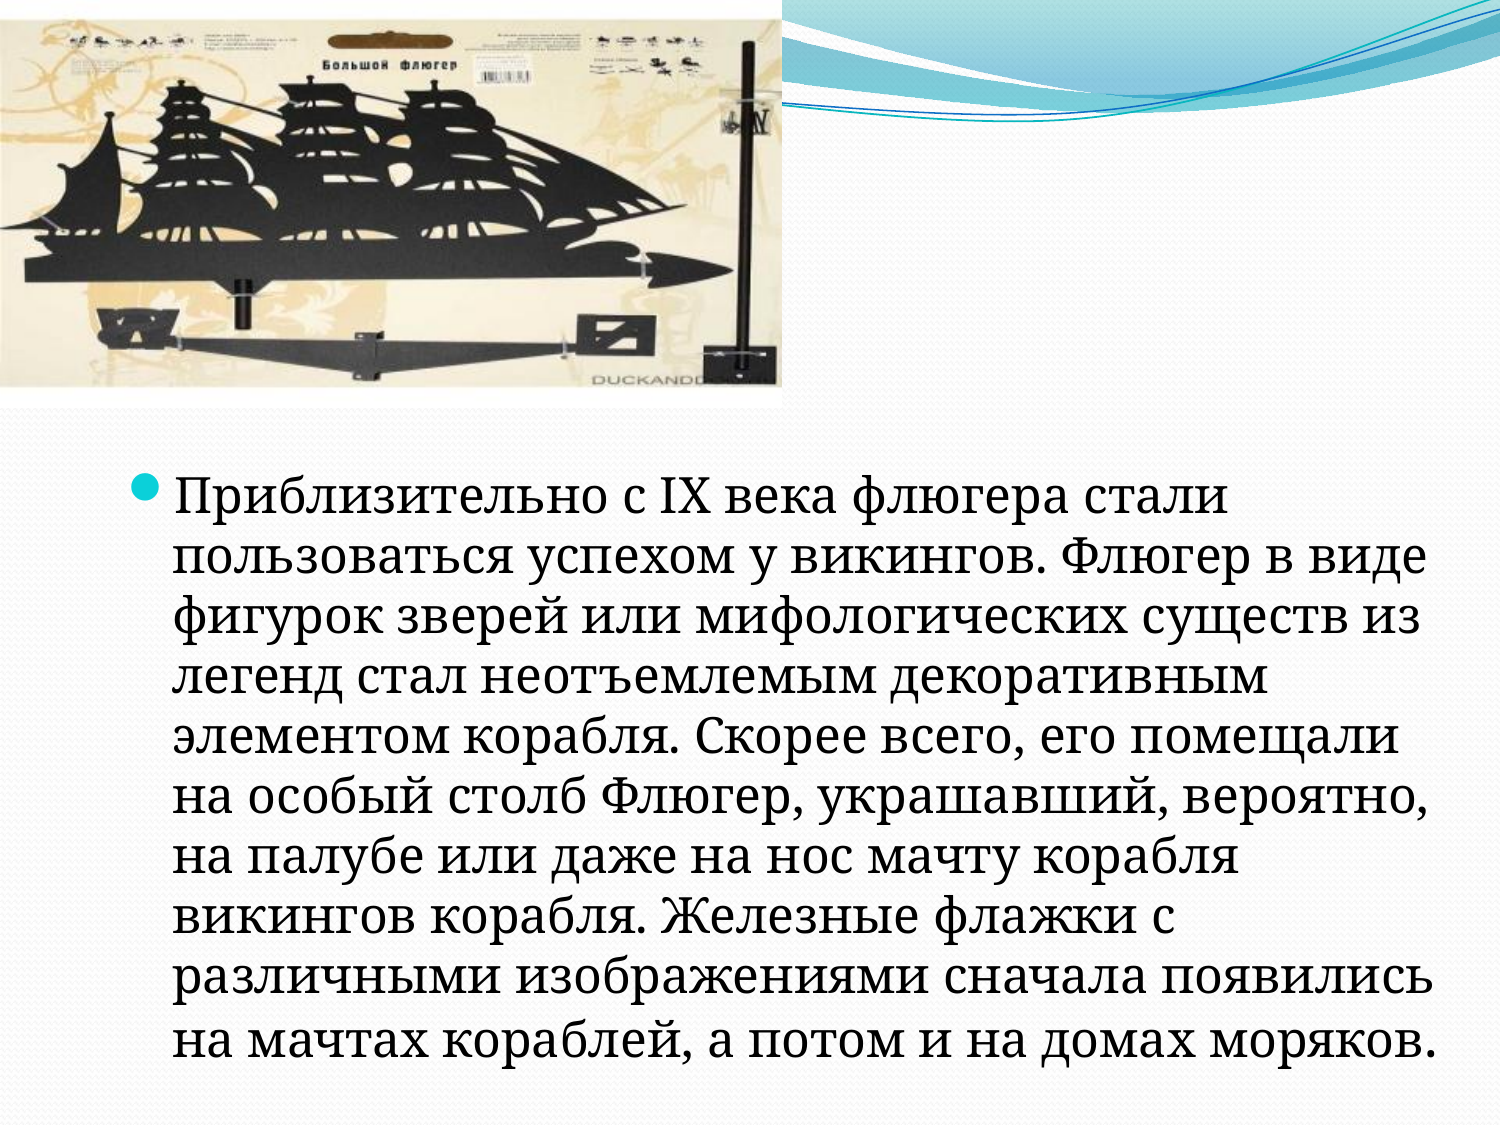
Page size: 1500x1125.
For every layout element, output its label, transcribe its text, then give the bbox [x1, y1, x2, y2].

picture [0, 0, 782, 408]
list Приблизительно с IX века флюгера стали пользоваться успехом у викингов. Флюгер в виде фигурок зверей или мифологических существ из легенд стал неотъемлемым декоративным элементом корабля. Скорее всего, его помещали на особый столб Флюгер, украшавший, вероятно, на палубе или даже на нос мачту корабля викингов корабля. Железные флажки с различными изображениями сначала появились на мачтах кораблей, а потом и на домах моряков. [111, 455, 1463, 1125]
